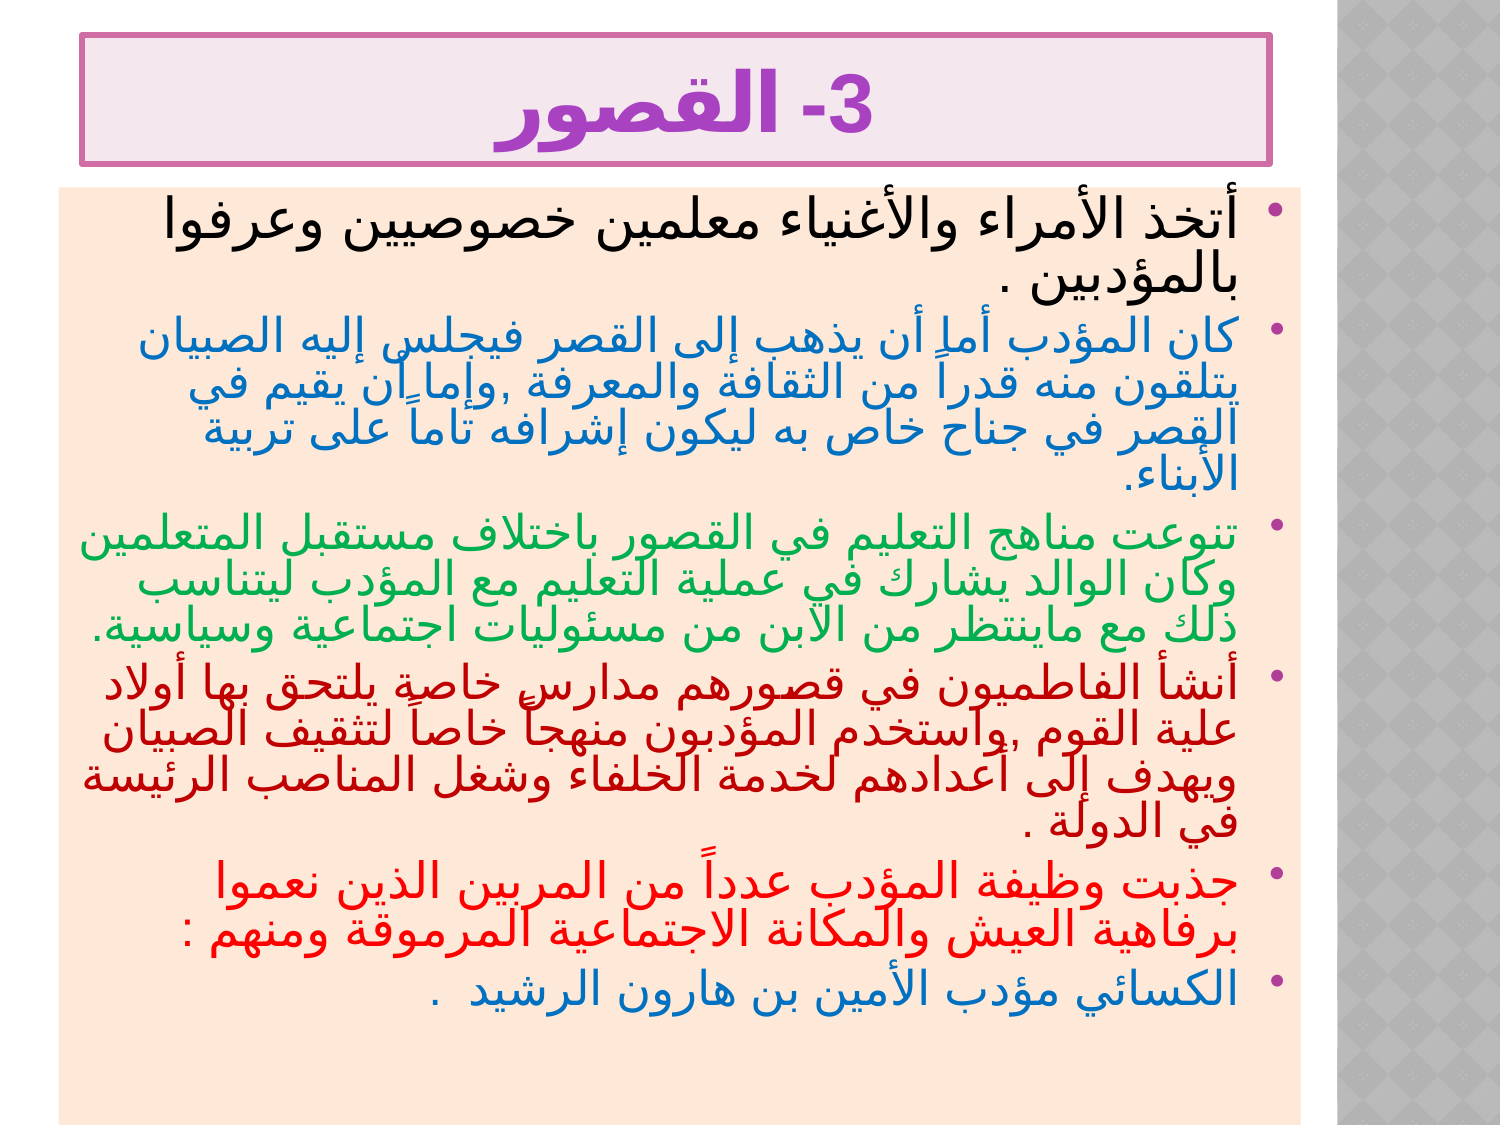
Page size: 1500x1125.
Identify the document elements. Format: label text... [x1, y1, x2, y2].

list أتخذ الأمراء والأغنياء معلمين خصوصيين وعرفوا بالمؤدبين . كان المؤدب أما أن يذهب إلى القصر فيجلس إليه الصبيان يتلقون منه قدراً من الثقافة والمعرفة ,وإما أن يقيم في القصر في جناح خاص به ليكون إشرافه تاماً على تربية الأبناء. تنوعت مناهج التعليم في القصور باختلاف مستقبل المتعلمين وكان الوالد يشارك في عملية التعليم مع المؤدب ليتناسب ذلك مع ماينتظر من الابن من مسئوليات اجتماعية وسياسية. أنشأ الفاطميون في قصورهم مدارس خاصة يلتحق بها أولاد علية القوم ,واستخدم المؤدبون منهجاً خاصاً لتثقيف الصبيان ويهدف إلى أعدادهم لخدمة الخلفاء وشغل المناصب الرئيسة في الدولة . جذبت وظيفة المؤدب عدداً من المربين الذين نعموا برفاهية العيش والمكانة الاجتماعية المرموقة ومنهم : الكسائي مؤدب الأمين بن هارون الرشيد . [58, 187, 1301, 1125]
title 3- القصور [79, 32, 1273, 167]
